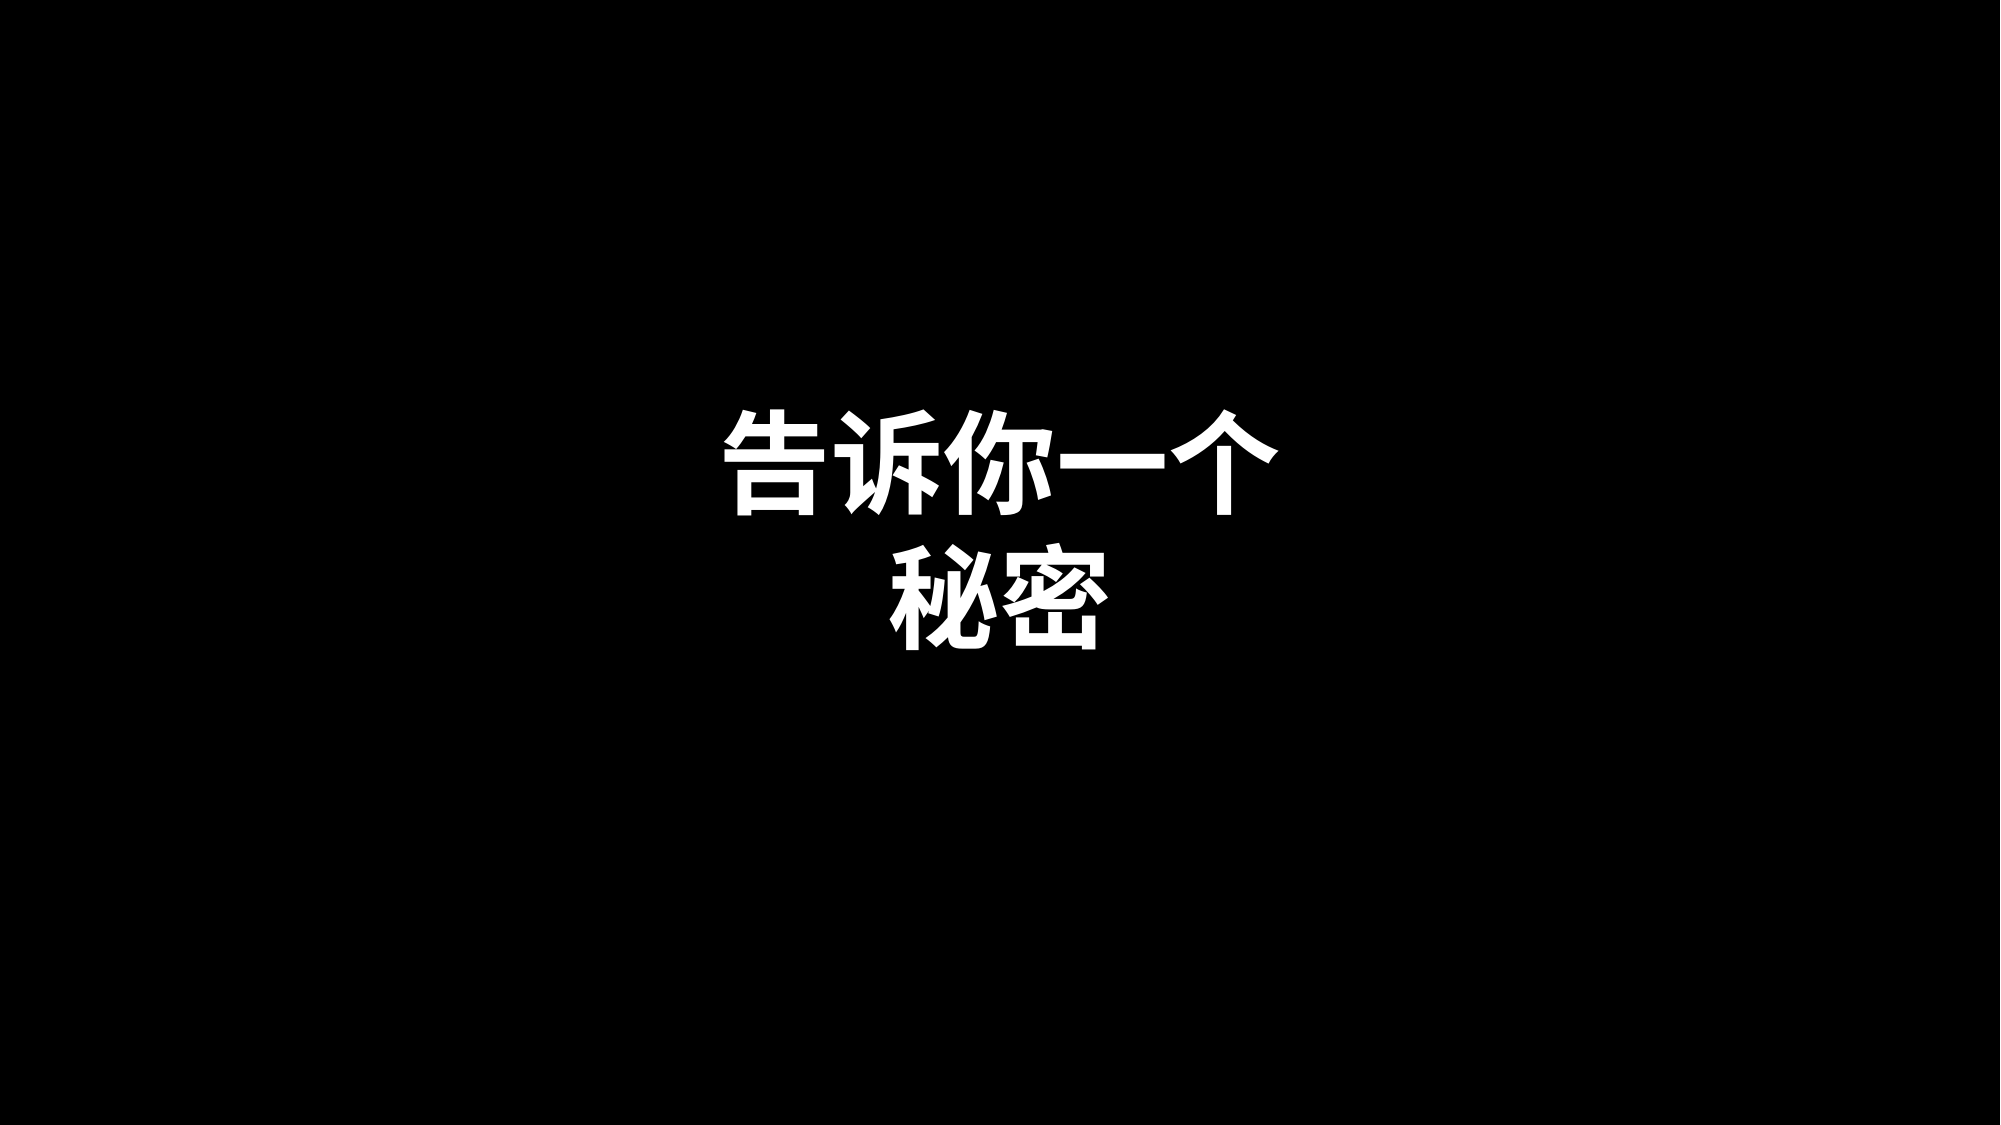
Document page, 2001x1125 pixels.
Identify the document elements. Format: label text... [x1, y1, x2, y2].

text_box 告诉你一个 秘密 [641, 385, 1359, 671]
